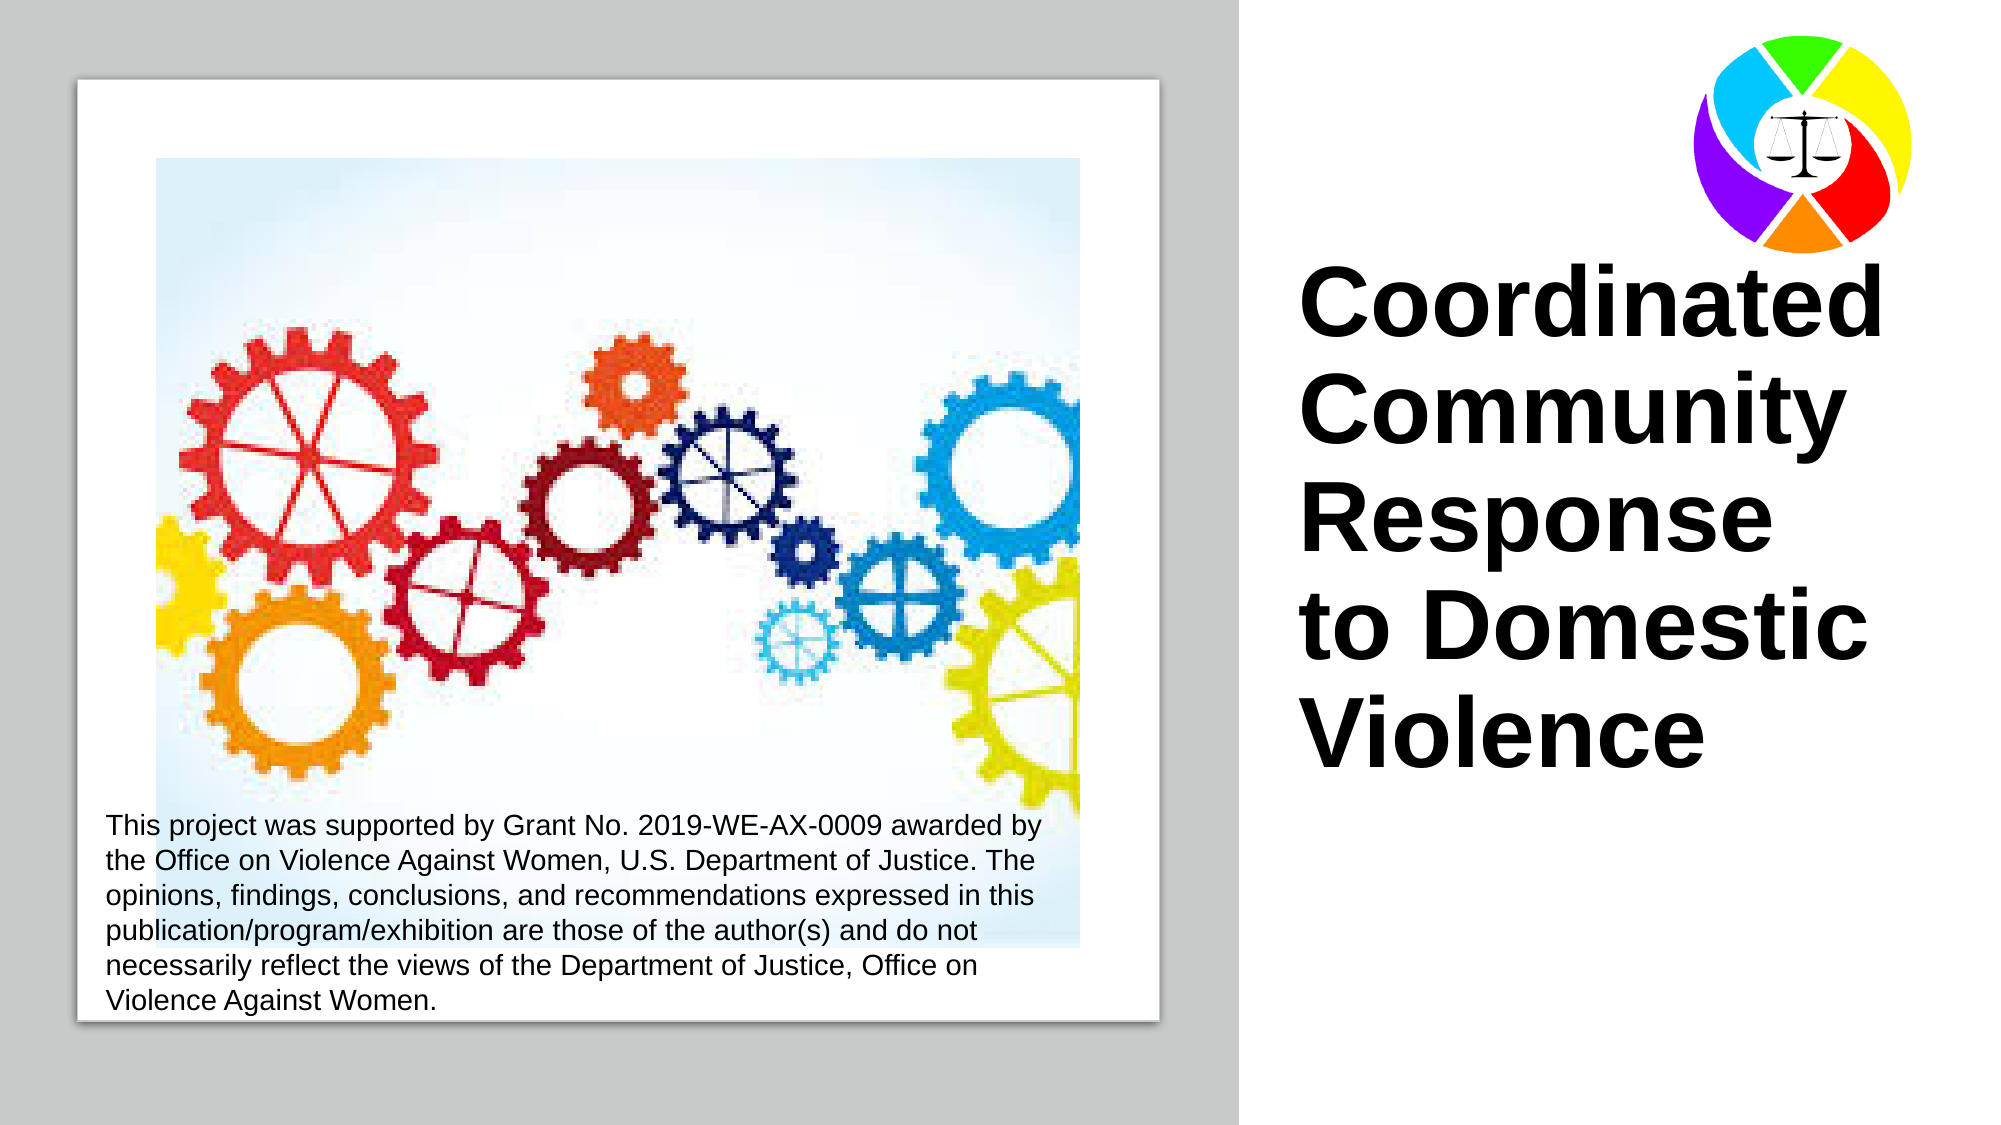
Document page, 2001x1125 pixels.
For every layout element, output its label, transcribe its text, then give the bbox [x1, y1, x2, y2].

picture [1058, 521, 1068, 531]
picture [156, 158, 1081, 948]
picture [1074, 429, 1081, 439]
text_box [0, 0, 1240, 1125]
picture [949, 404, 1076, 531]
picture [1659, 0, 1948, 158]
picture [1074, 509, 1081, 515]
text_box This project was supported by Grant No. 2019-WE-AX-0009 awarded by the Office on Violence Against Women, U.S. Department of Justice. The opinions, findings, conclusions, and recommendations expressed in this publication/program/exhibition are those of the author(s) and do not necessarily reflect the views of the Department of Justice, Office on Violence Against Women. [90, 798, 1081, 1024]
title Coordinated Community Response to Domestic Violence [1283, 158, 1968, 881]
text_box [77, 78, 1161, 1022]
picture [937, 457, 943, 471]
picture [1046, 525, 1056, 539]
